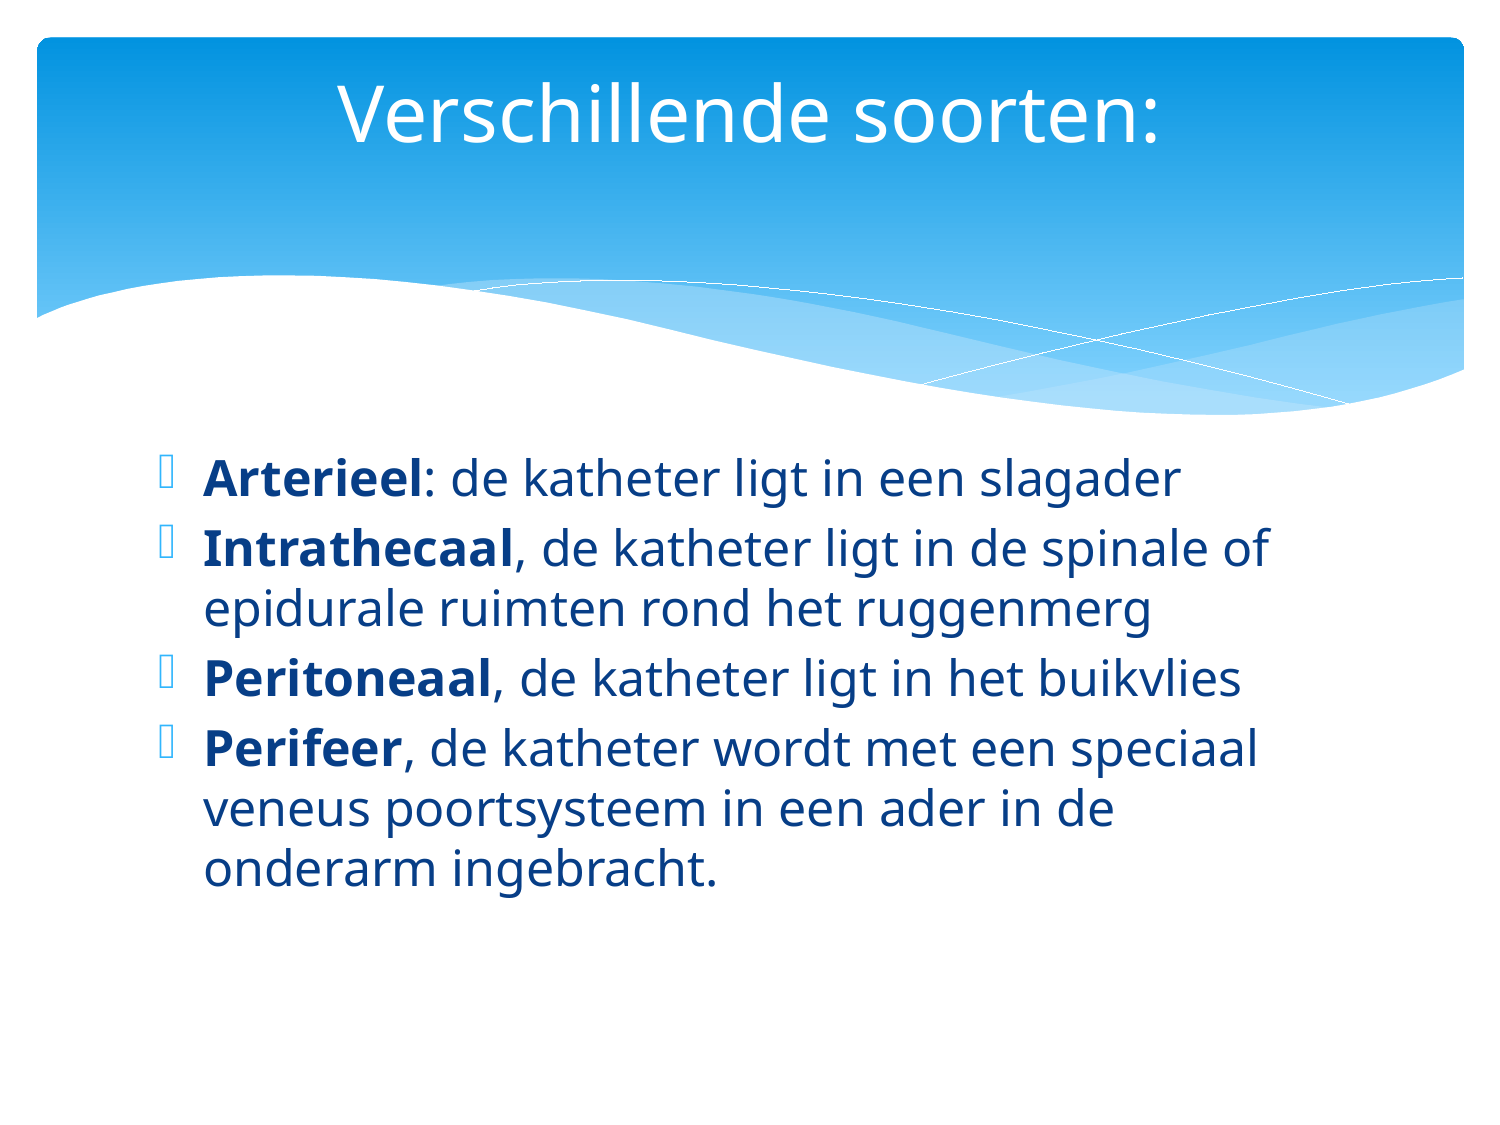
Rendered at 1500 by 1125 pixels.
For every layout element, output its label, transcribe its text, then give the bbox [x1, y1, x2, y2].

title Verschillende soorten: [75, 55, 1425, 261]
list Arterieel: de katheter ligt in een slagader Intrathecaal, de katheter ligt in de spinale of epidurale ruimten rond het ruggenmerg Peritoneaal, de katheter ligt in het buikvlies Perifeer, de katheter wordt met een speciaal veneus poortsysteem in een ader in de onderarm ingebracht. [143, 438, 1359, 1005]
